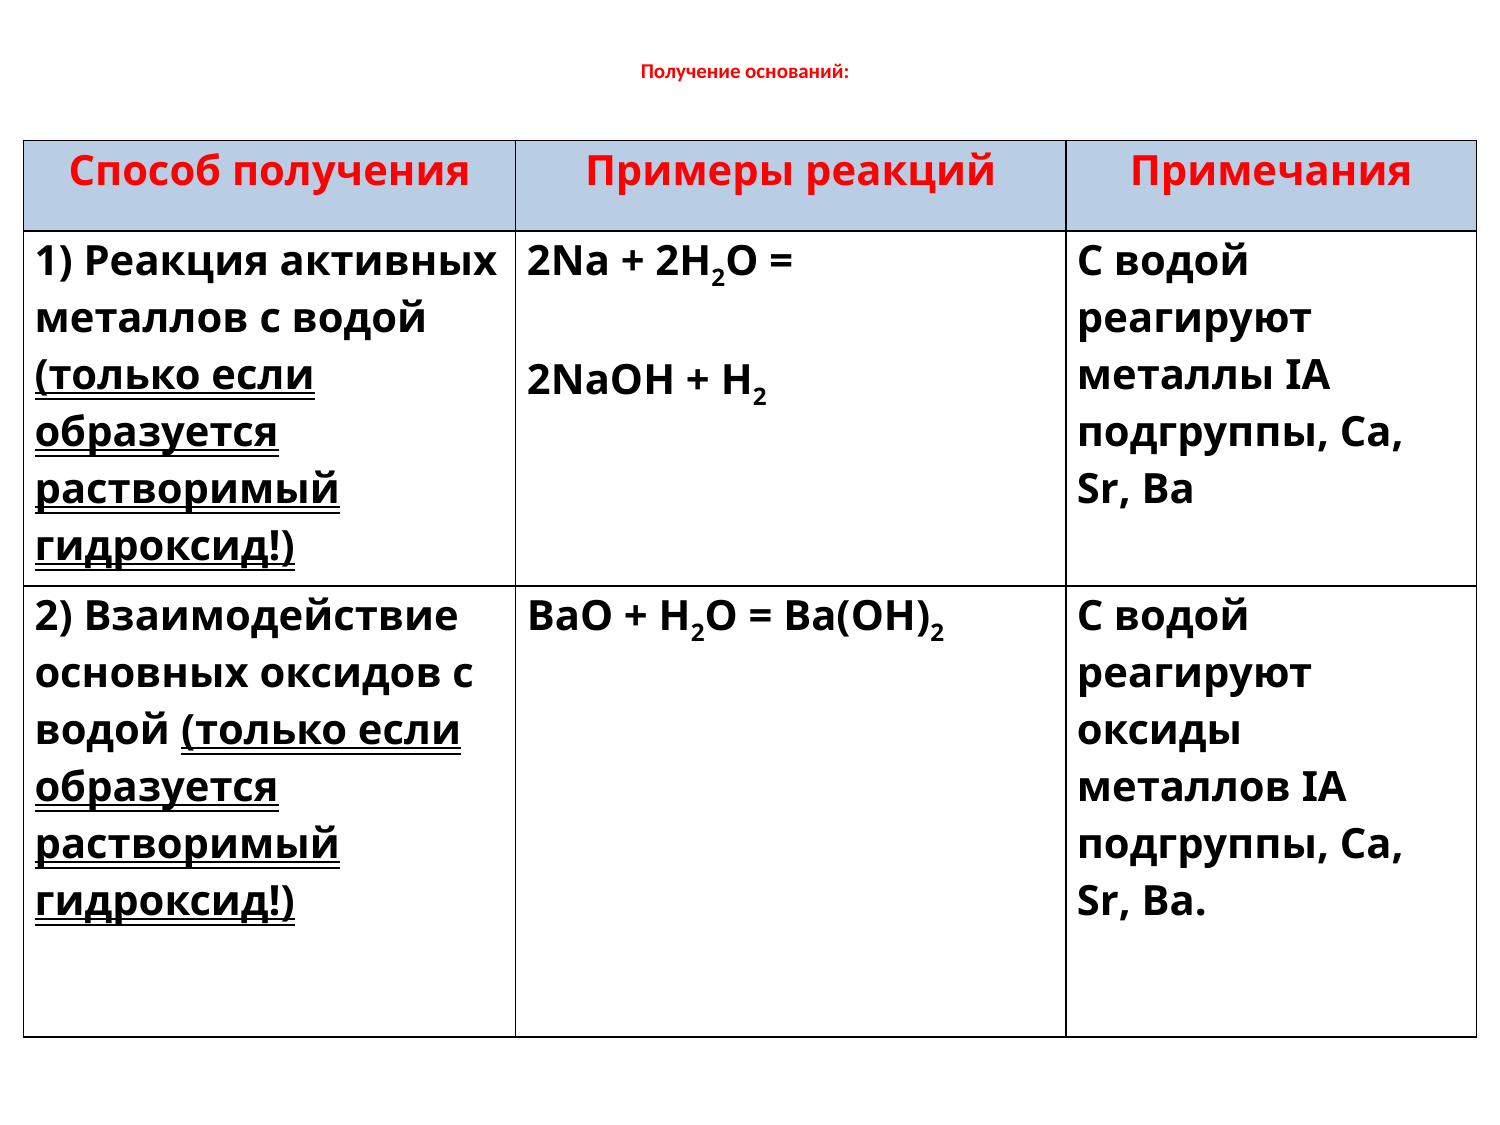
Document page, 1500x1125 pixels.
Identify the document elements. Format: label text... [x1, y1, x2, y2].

table_header Способ получения [24, 141, 515, 230]
title Получение оснований: [70, 23, 1421, 118]
table_cell 2Na + 2H2O = 2NaOH + H2 [516, 232, 1065, 585]
table_cell 2) Взаимодействие основных оксидов с водой (только если образуется растворимый гидроксид!) [24, 587, 515, 1036]
table_header Примечания [1067, 141, 1476, 230]
table_cell С водой реагируют металлы IA подгруппы, Са, Sr, Ba [1067, 232, 1476, 585]
table_header Примеры реакций [516, 141, 1065, 230]
table_cell ВаО + Н2О = Ва(ОН)2 [516, 587, 1065, 1036]
table_cell 1) Реакция активных металлов с водой (только если образуется растворимый гидроксид!) [24, 232, 515, 585]
table_cell С водой реагируют оксиды металлов IA подгруппы, Са, Sr, Ba. [1067, 587, 1476, 1036]
